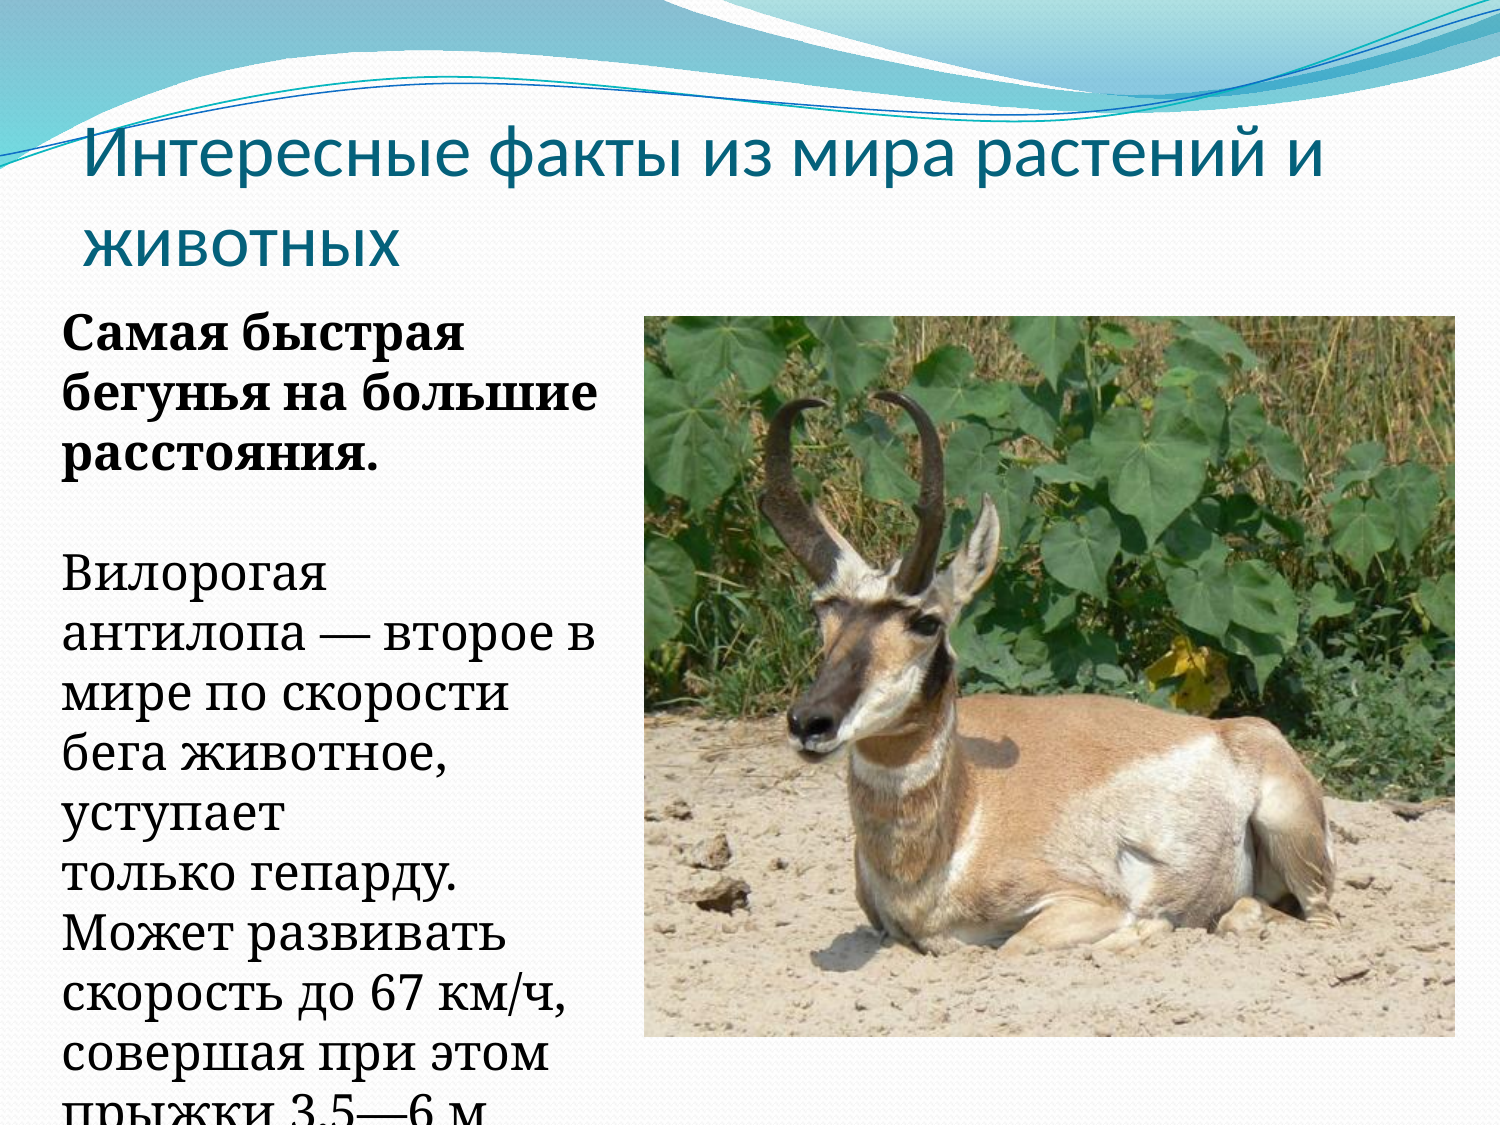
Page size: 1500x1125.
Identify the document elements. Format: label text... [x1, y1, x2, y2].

title Интересные факты из мира растений и животных [82, 93, 1432, 282]
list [644, 316, 1455, 1037]
text_box Самая быстрая бегунья на большие расстояния. Вилорогая антилопа — второе в мире по скорости бега животное, уступает только гепарду. Может развивать скорость до 67 км/ч, совершая при этом прыжки 3,5—6 м длиной. [46, 292, 622, 1125]
